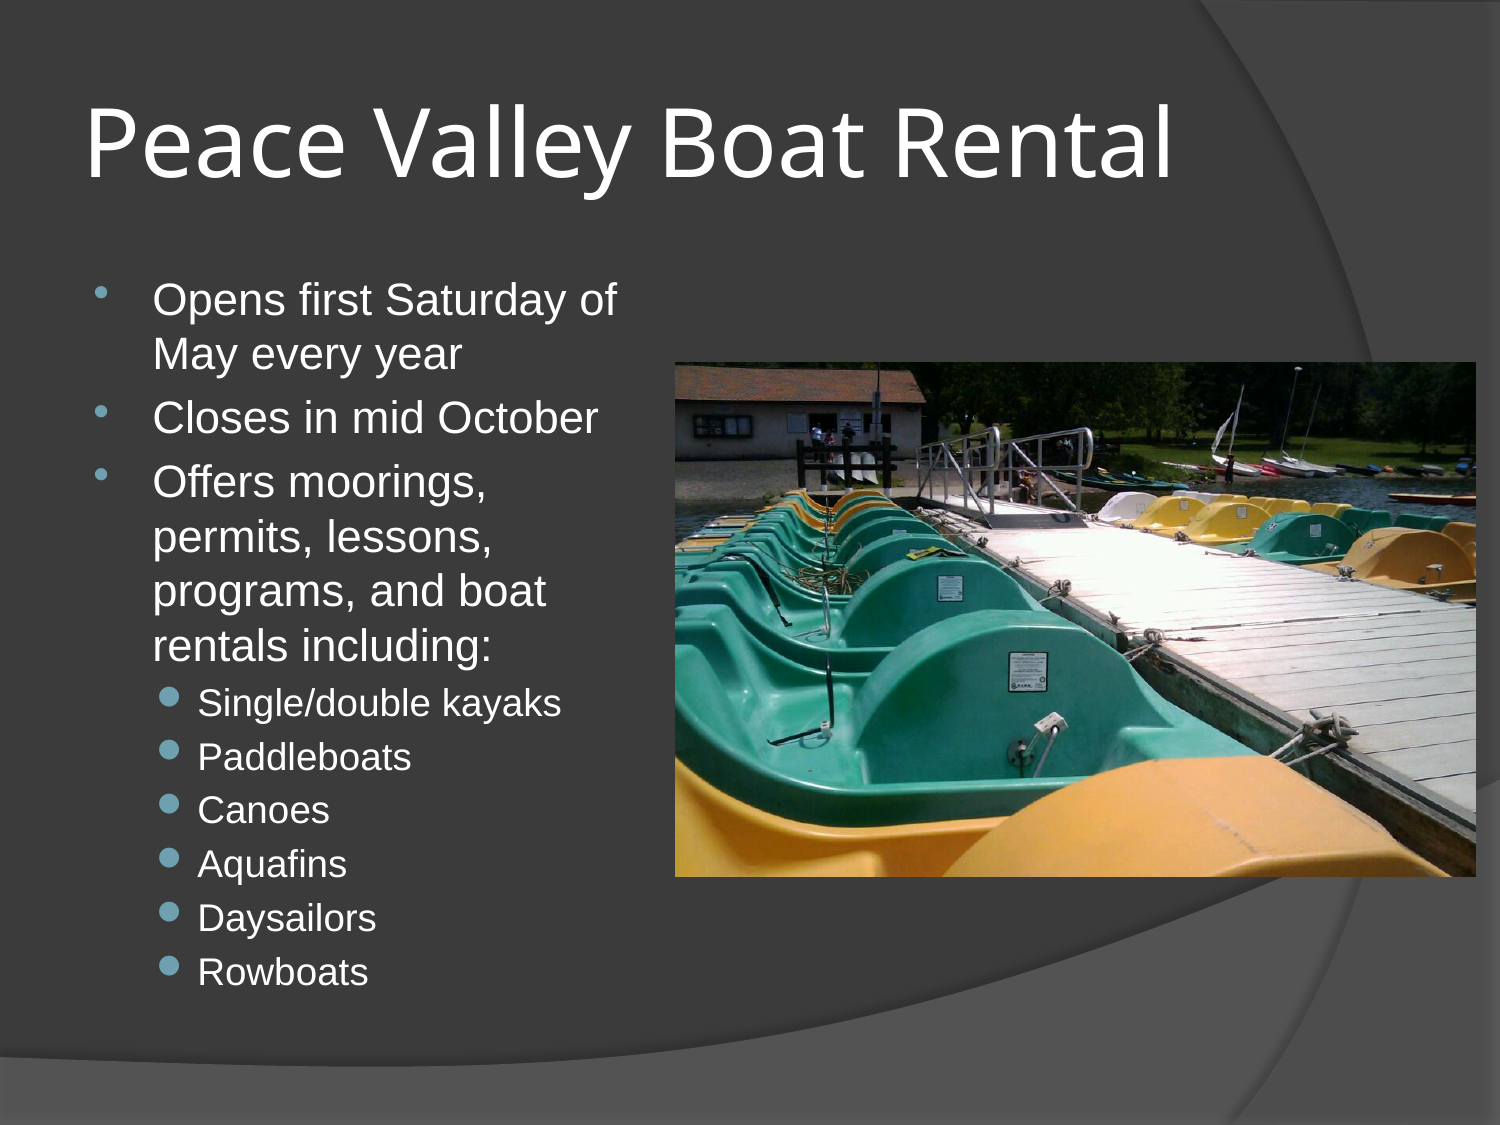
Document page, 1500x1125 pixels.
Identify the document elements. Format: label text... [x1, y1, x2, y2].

title Peace Valley Boat Rental [75, 45, 1300, 233]
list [674, 362, 1476, 877]
list Opens first Saturday of May every year Closes in mid October Offers moorings, permits, lessons, programs, and boat rentals including: Single/double kayaks Paddleboats Canoes Aquafins Daysailors Rowboats [75, 262, 675, 1005]
